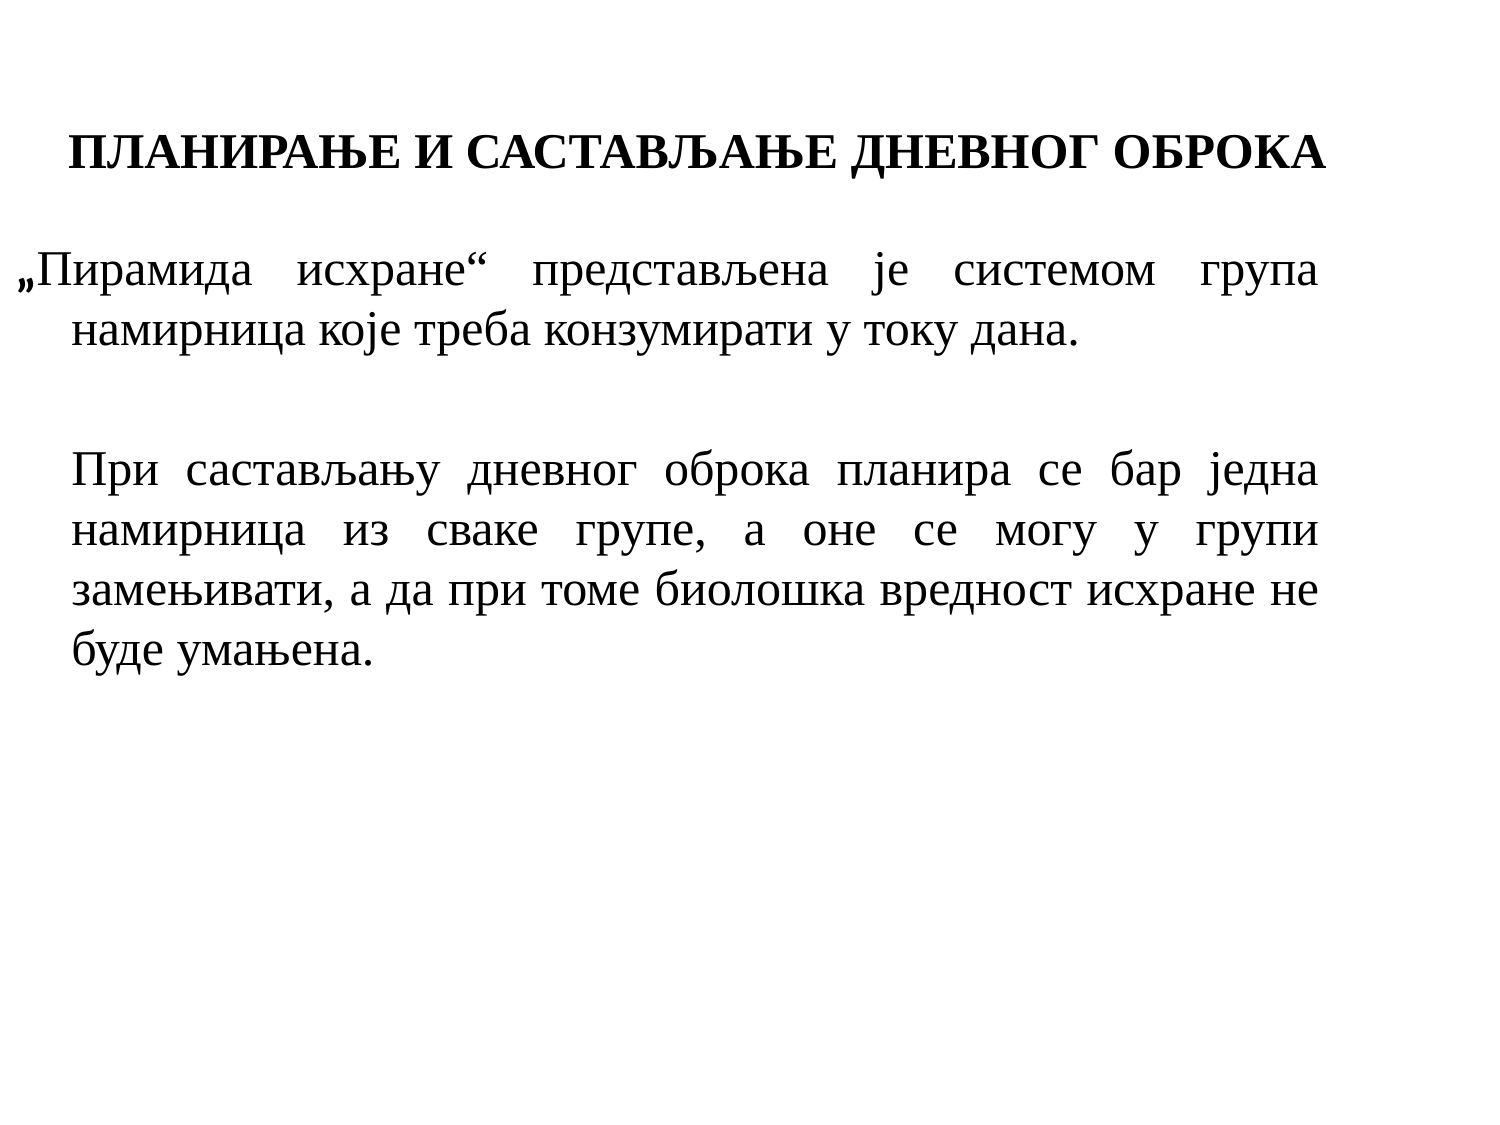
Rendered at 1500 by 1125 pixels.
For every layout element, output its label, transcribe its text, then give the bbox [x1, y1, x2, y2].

title ПЛАНИРАЊЕ И САСТАВЉАЊЕ ДНЕВНОГ ОБРОКА [53, 90, 1370, 187]
list „Пирамида исхране“ представљена је системом група намирница које треба конзумирати у току дана. При састављању дневног оброка планира се бар једна намирница из сваке групе, а оне се могу у групи замењивати, а да при томе биолошка вредност исхране не буде умањена. [0, 227, 1335, 1008]
